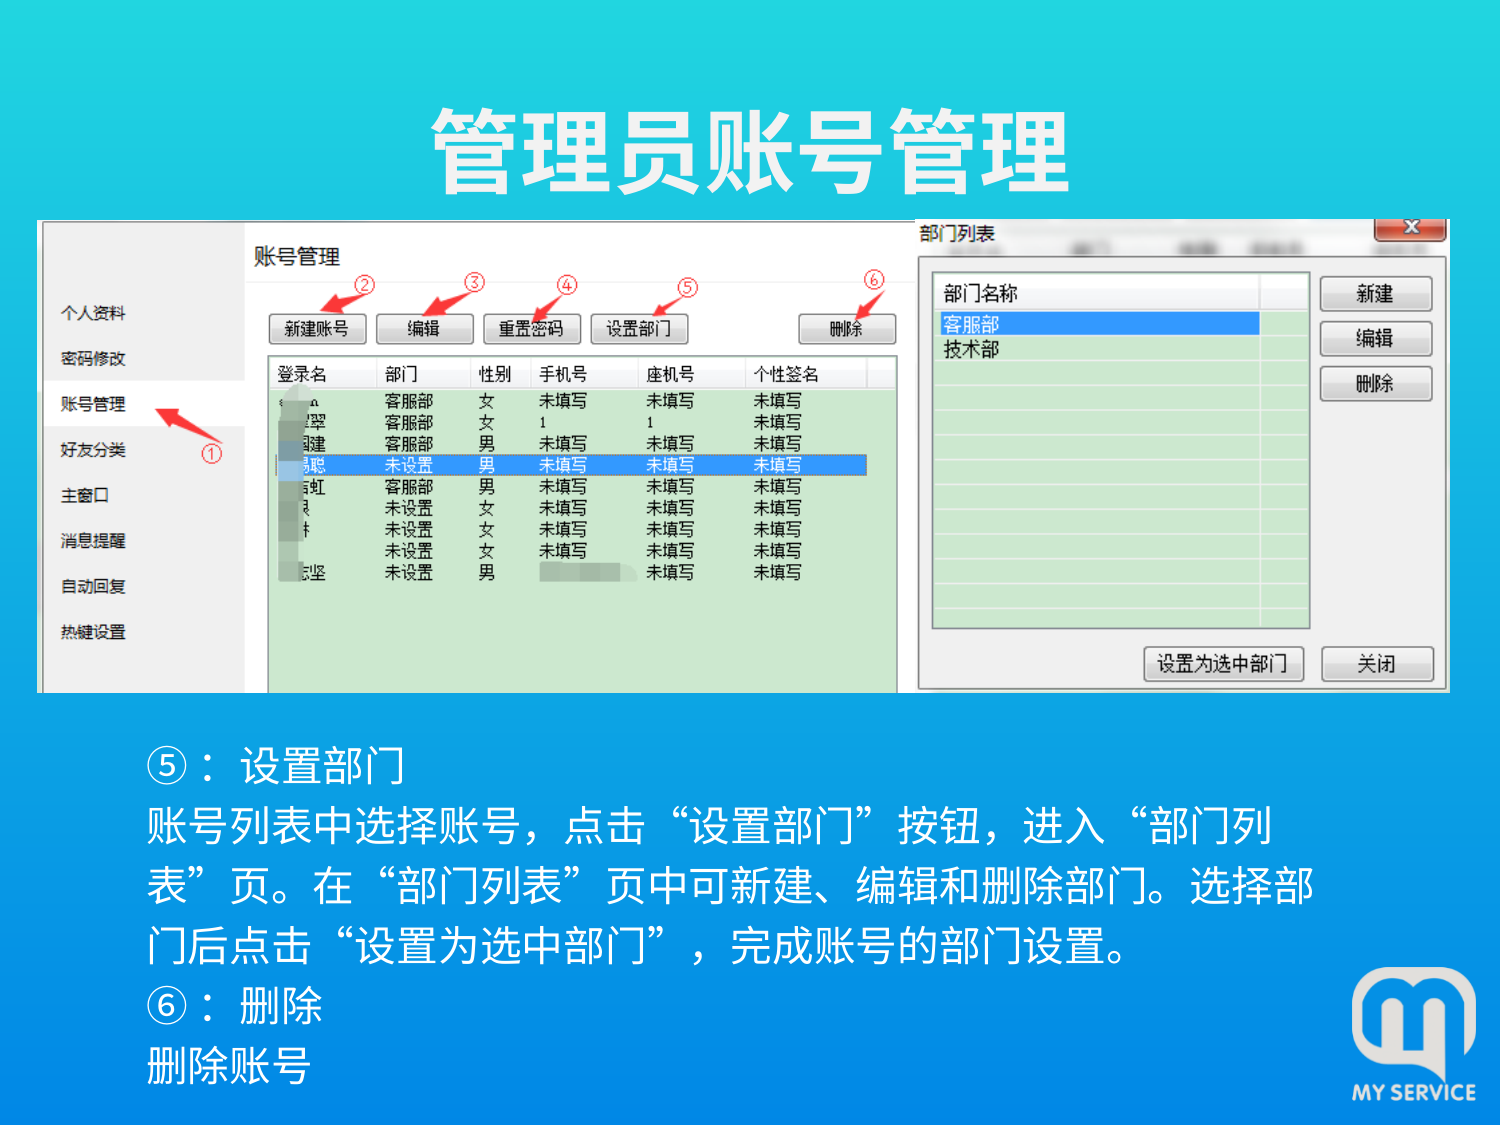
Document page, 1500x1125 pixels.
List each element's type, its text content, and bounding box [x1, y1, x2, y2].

picture [0, 219, 1500, 692]
picture [1352, 967, 1476, 1107]
title 管理员账号管理 [75, 45, 1425, 218]
text_box ⑤：设置部门 账号列表中选择账号，点击“设置部门”按钮，进入“部门列表”页。在“部门列表”页中可新建、编辑和删除部门。选择部门后点击“设置为选中部门”，完成账号的部门设置。 ⑥：删除 删除账号 [131, 722, 1340, 1097]
